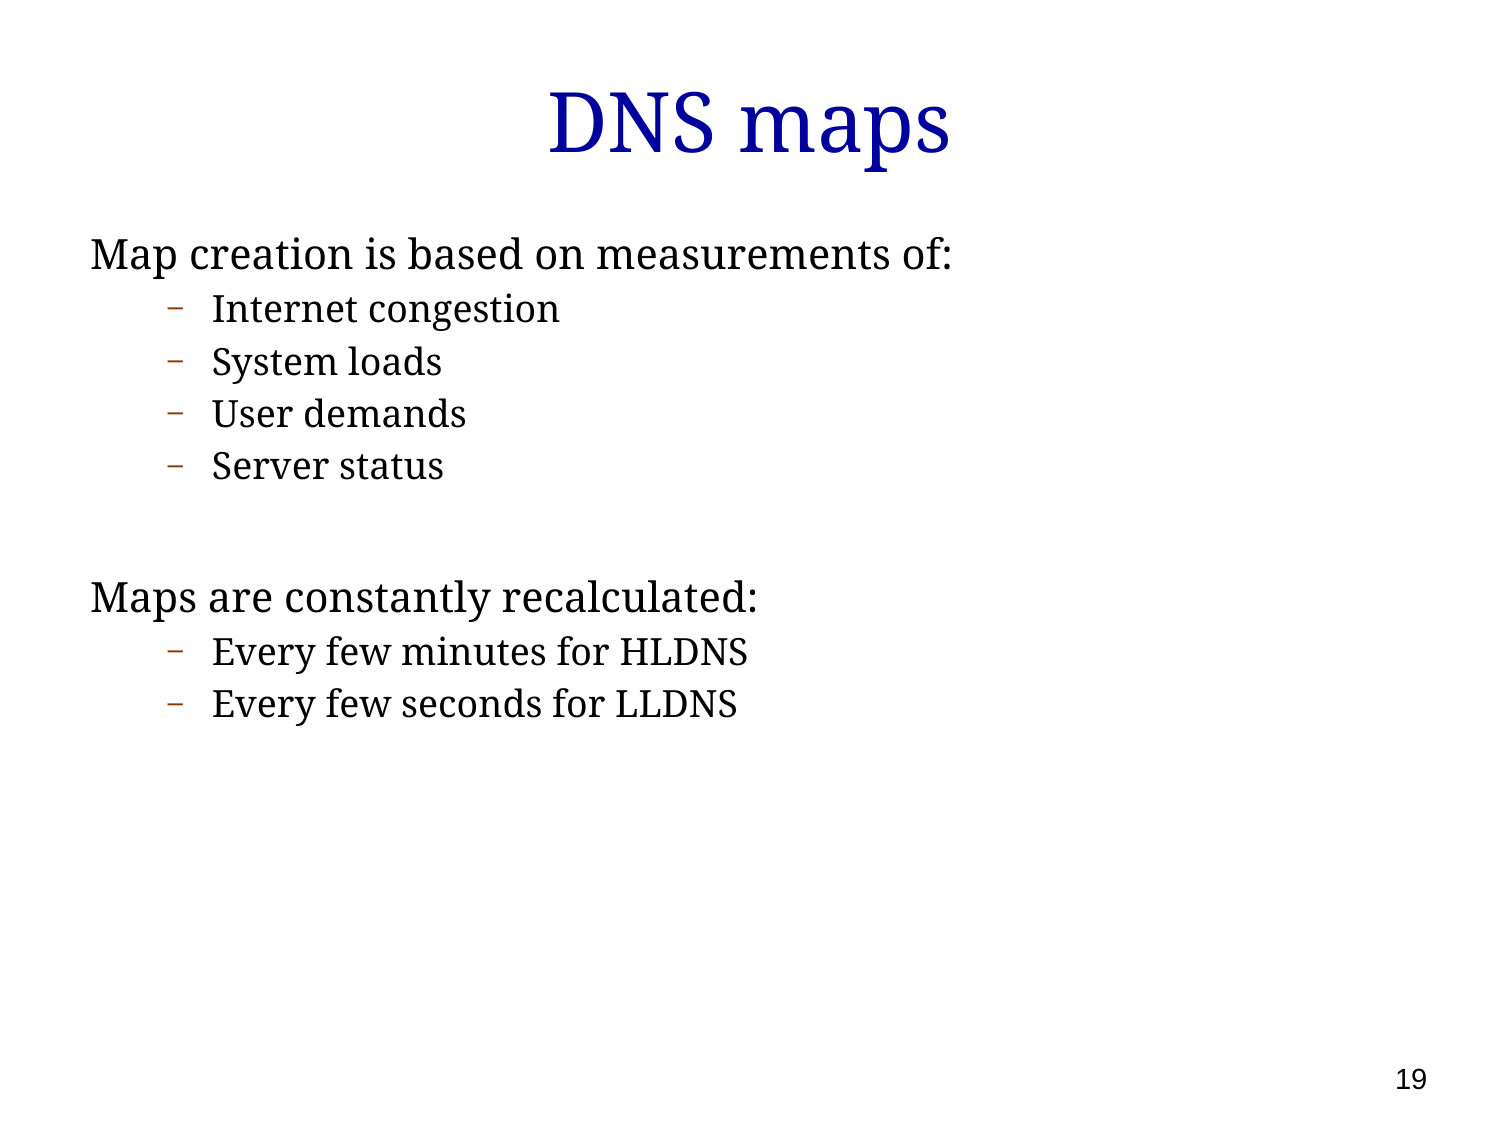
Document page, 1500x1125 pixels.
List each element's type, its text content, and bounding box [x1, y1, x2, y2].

title DNS maps [74, 47, 1426, 191]
list Map creation is based on measurements of: Internet congestion System loads User demands Server status Maps are constantly recalculated: Every few minutes for HLDNS Every few seconds for LLDNS [74, 219, 1426, 963]
slide_number 19 [1092, 1024, 1443, 1103]
